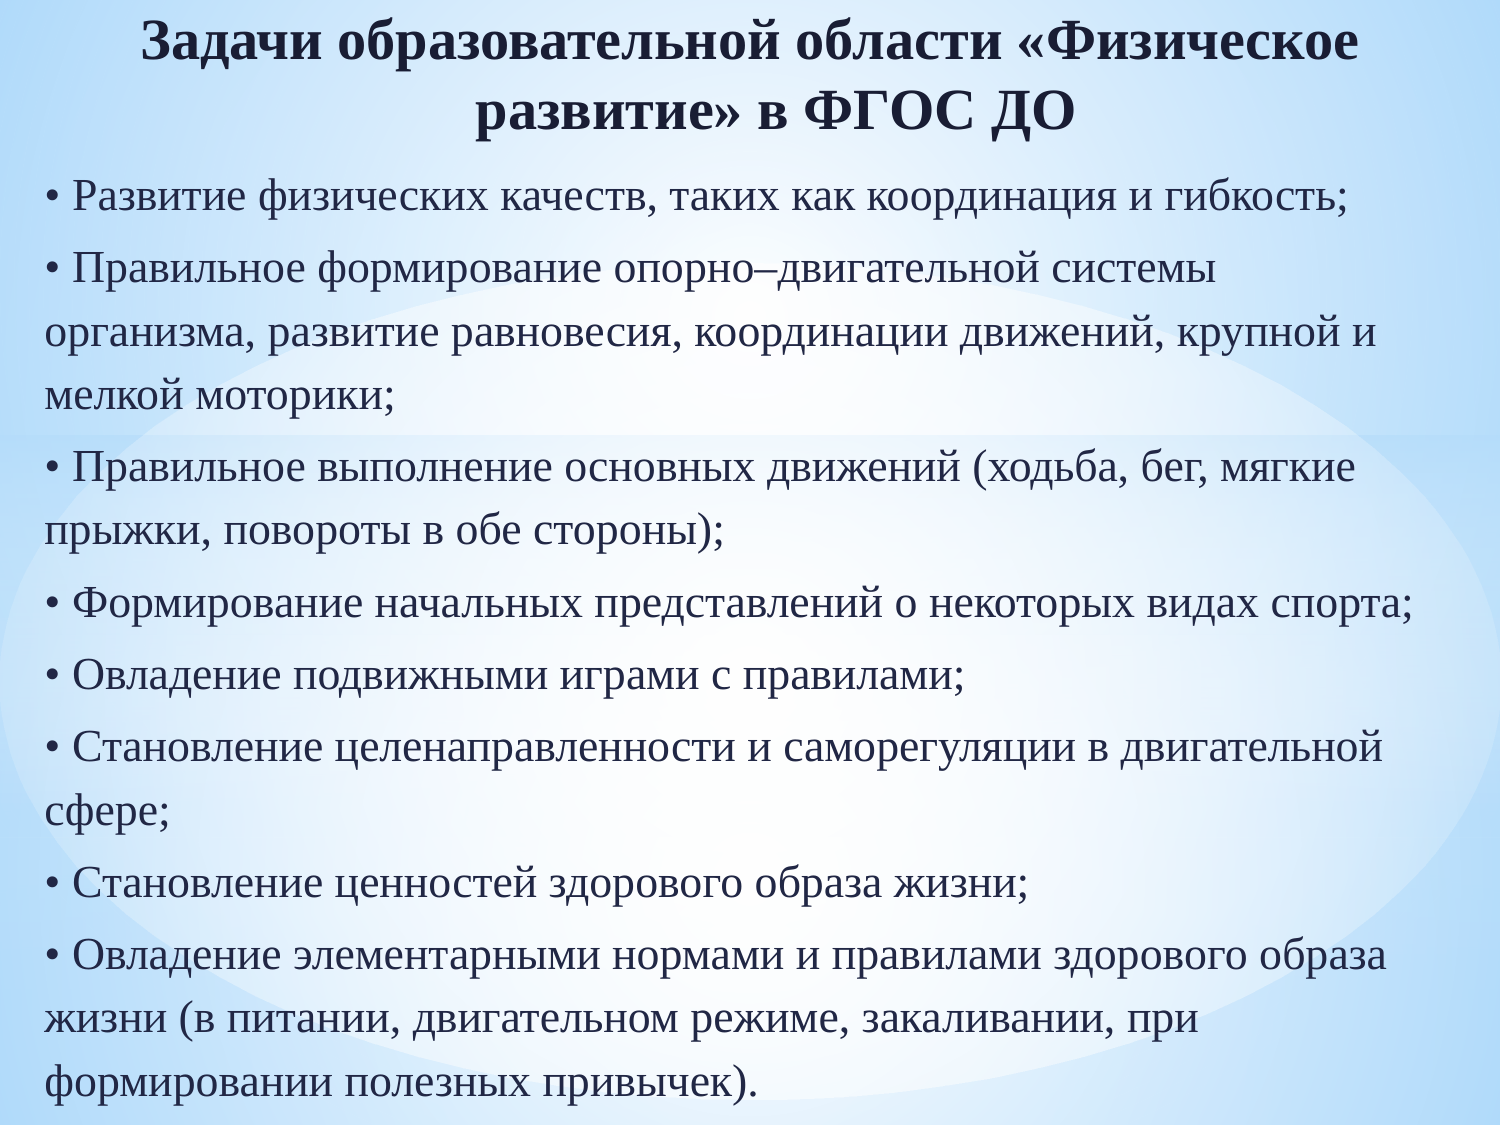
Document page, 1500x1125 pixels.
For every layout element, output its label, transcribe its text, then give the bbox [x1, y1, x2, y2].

list • Развитие физических качеств, таких как координация и гибкость; • Правильное формирование опорно–двигательной системы организма, развитие равновесия, координации движений, крупной и мелкой моторики; • Правильное выполнение основных движений (ходьба, бег, мягкие прыжки, повороты в обе стороны); • Формирование начальных представлений о некоторых видах спорта; • Овладение подвижными играми с правилами; • Становление целенаправленности и саморегуляции в двигательной сфере; • Становление ценностей здорового образа жизни; • Овладение элементарными нормами и правилами здорового образа жизни (в питании, двигательном режиме, закаливании, при формировании полезных привычек). [29, 149, 1447, 1125]
title Задачи образовательной области «Физическое развитие» в ФГОС ДО [0, 54, 1500, 149]
